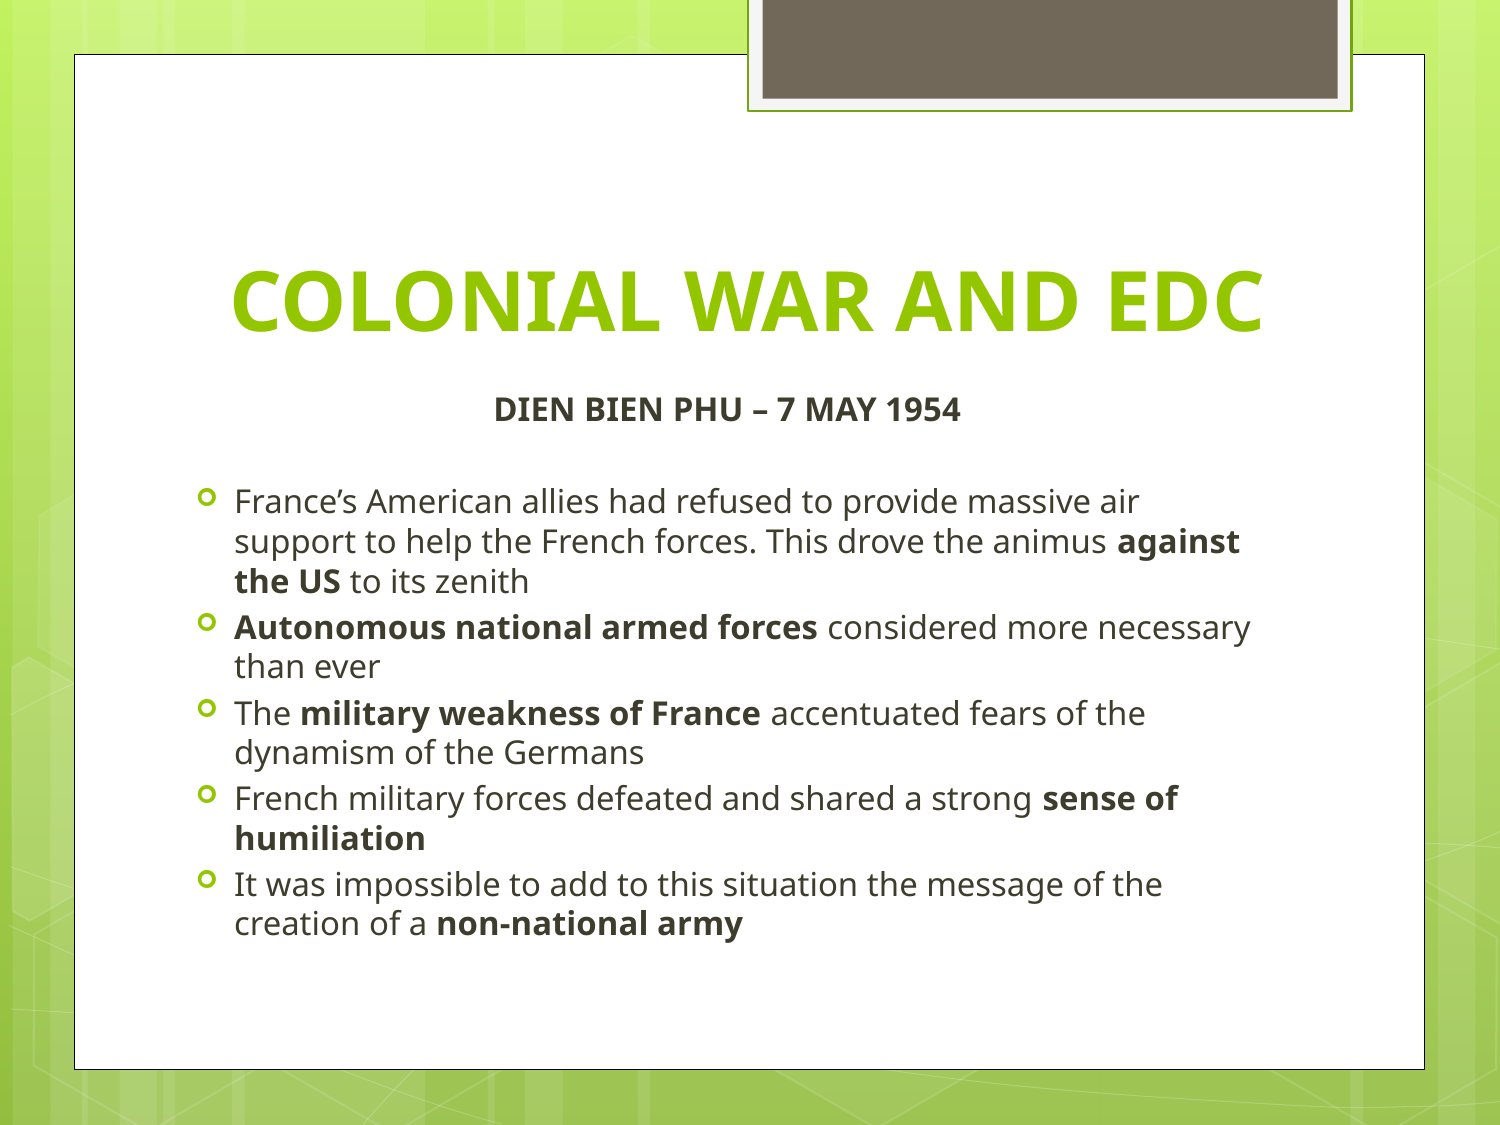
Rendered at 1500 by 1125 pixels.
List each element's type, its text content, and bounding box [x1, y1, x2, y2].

title COLONIAL WAR AND EDC [171, 168, 1324, 357]
list DIEN BIEN PHU – 7 MAY 1954 France’s American allies had refused to provide massive air support to help the French forces. This drove the animus against the US to its zenith Autonomous national armed forces considered more necessary than ever The military weakness of France accentuated fears of the dynamism of the Germans French military forces defeated and shared a strong sense of humiliation It was impossible to add to this situation the message of the creation of a non-national army [171, 381, 1283, 957]
